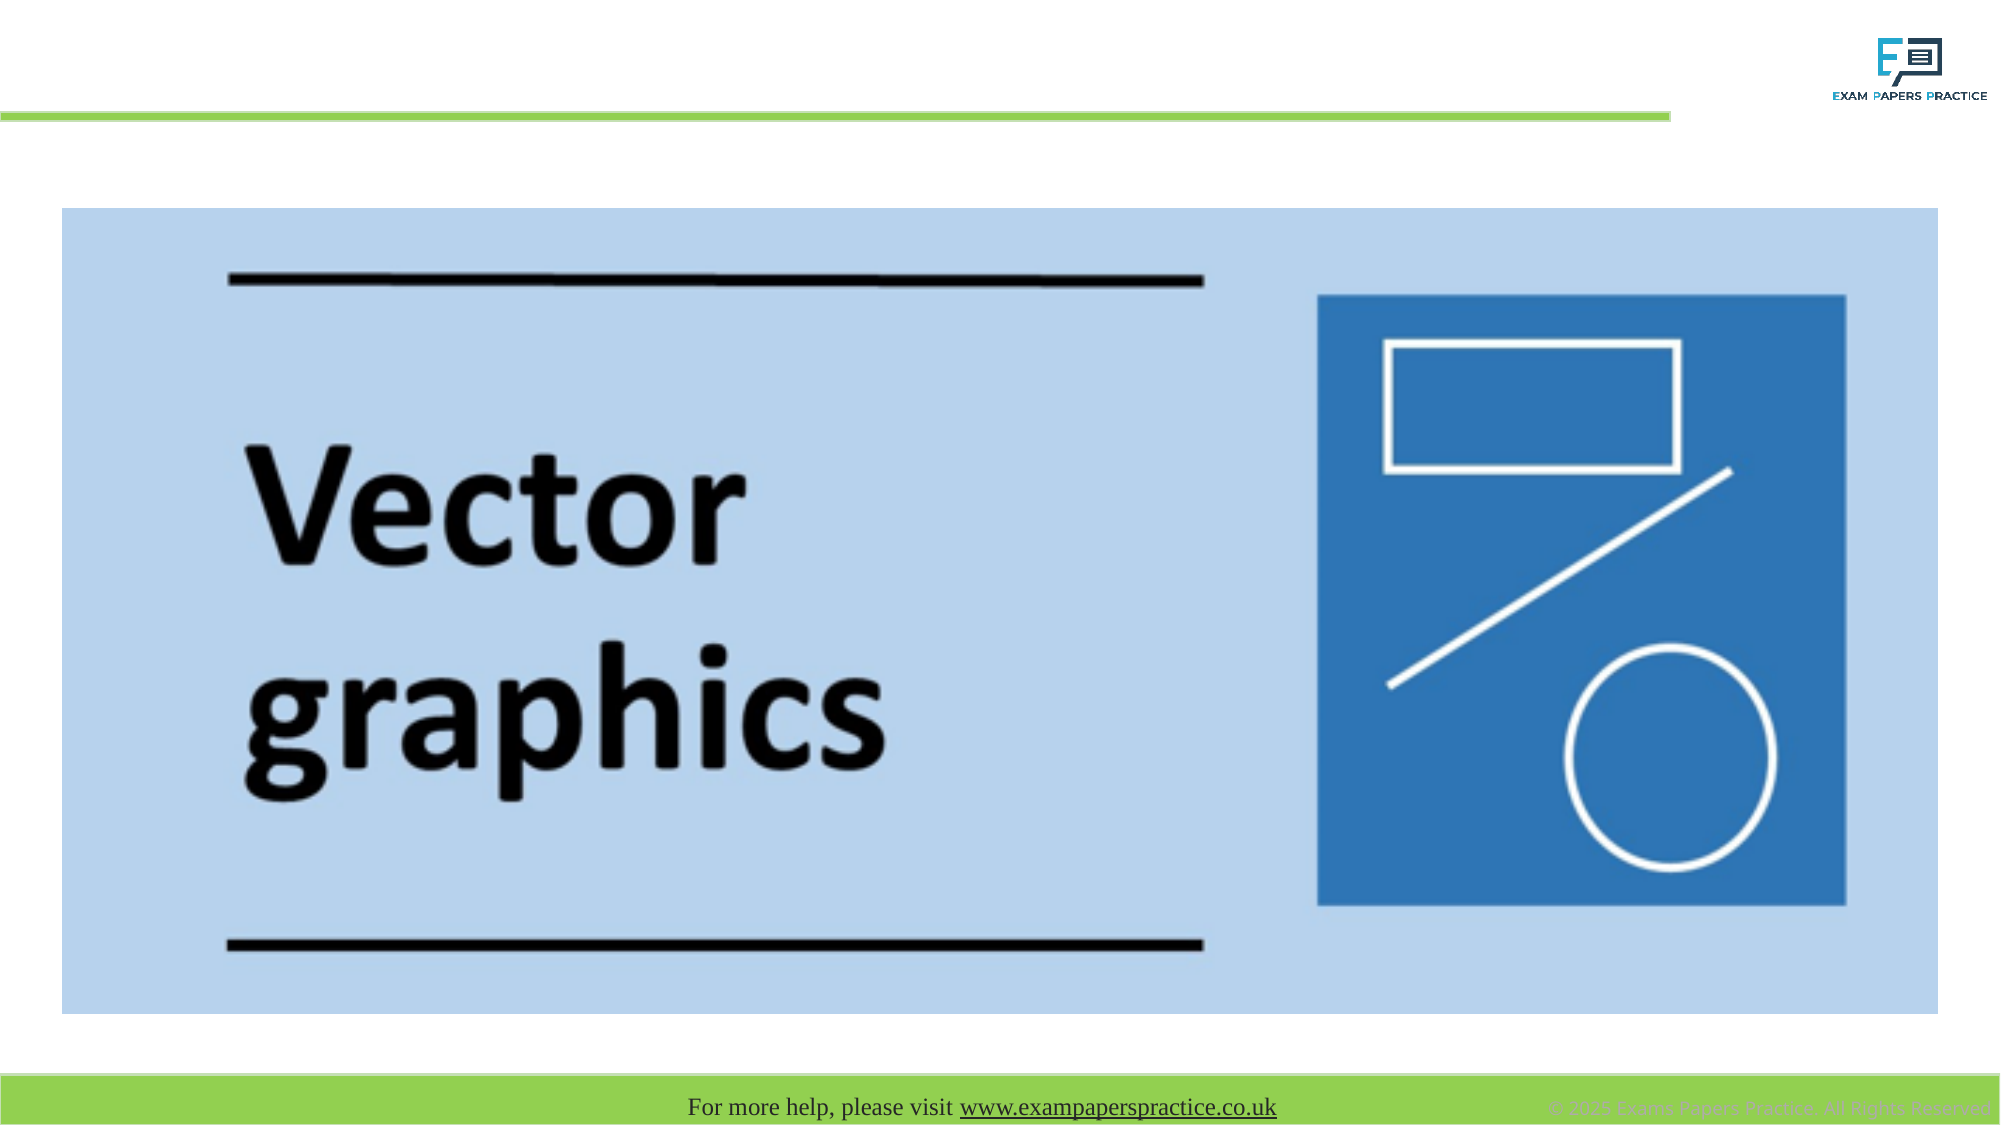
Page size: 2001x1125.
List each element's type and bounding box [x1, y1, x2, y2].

picture [62, 208, 1938, 1014]
